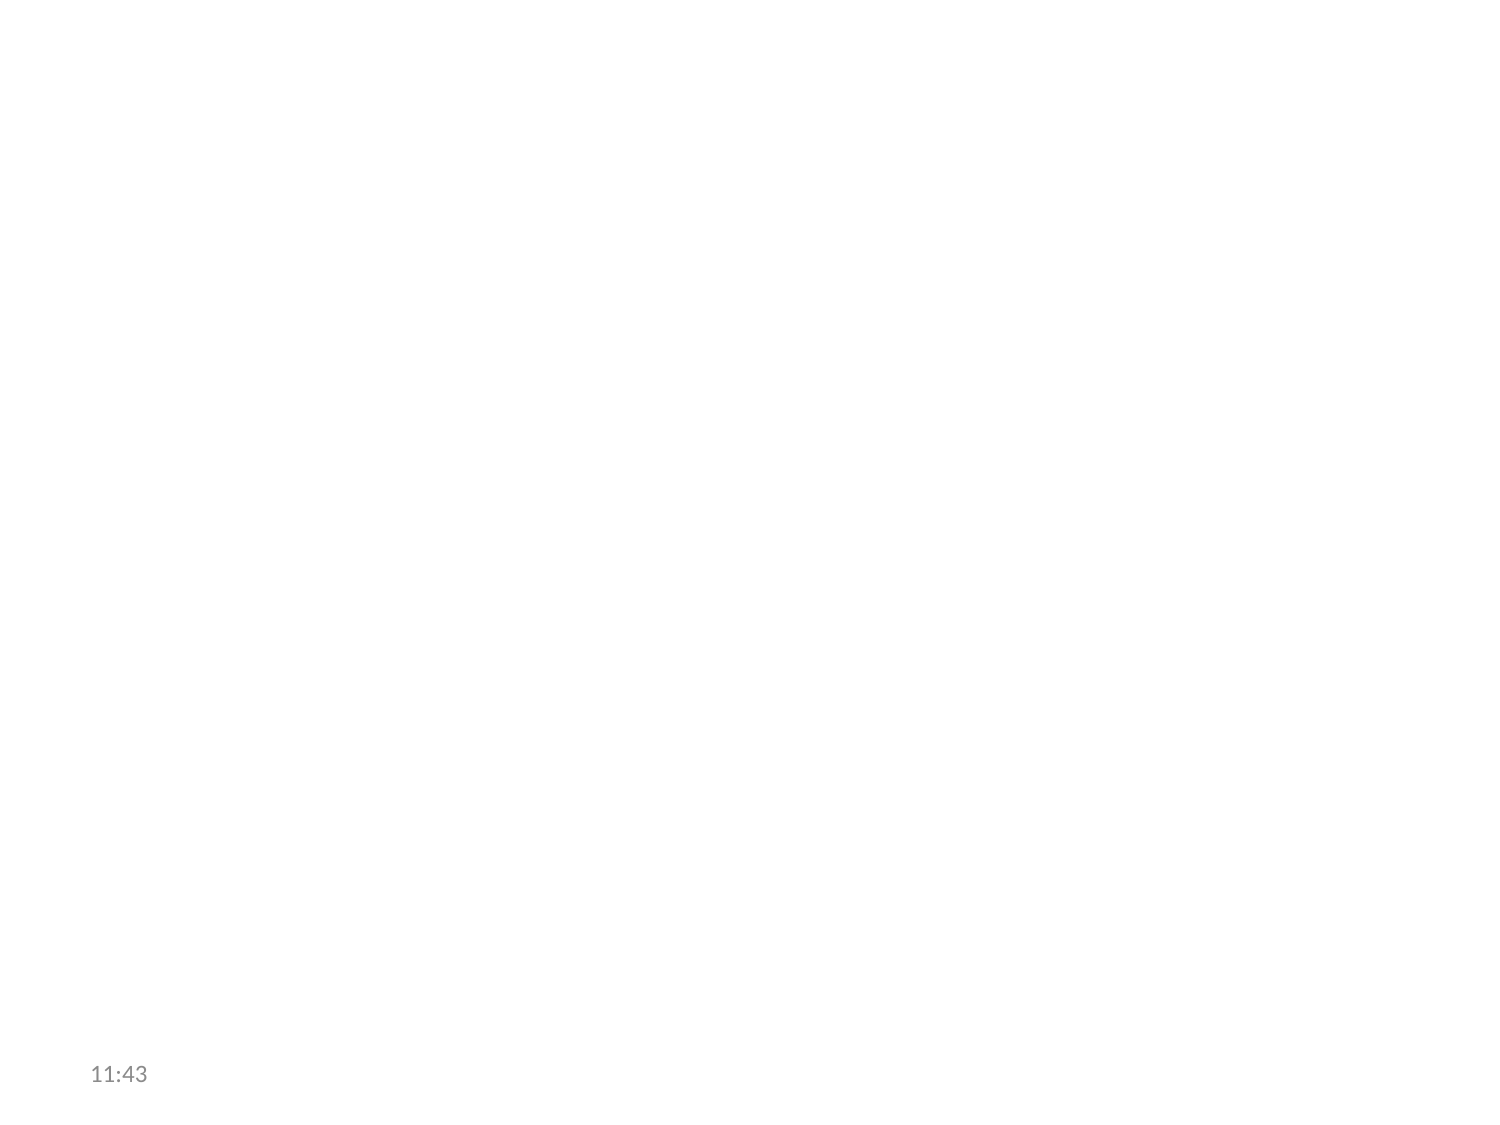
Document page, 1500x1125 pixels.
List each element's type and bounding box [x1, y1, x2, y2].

slide_number [75, 1042, 425, 1103]
